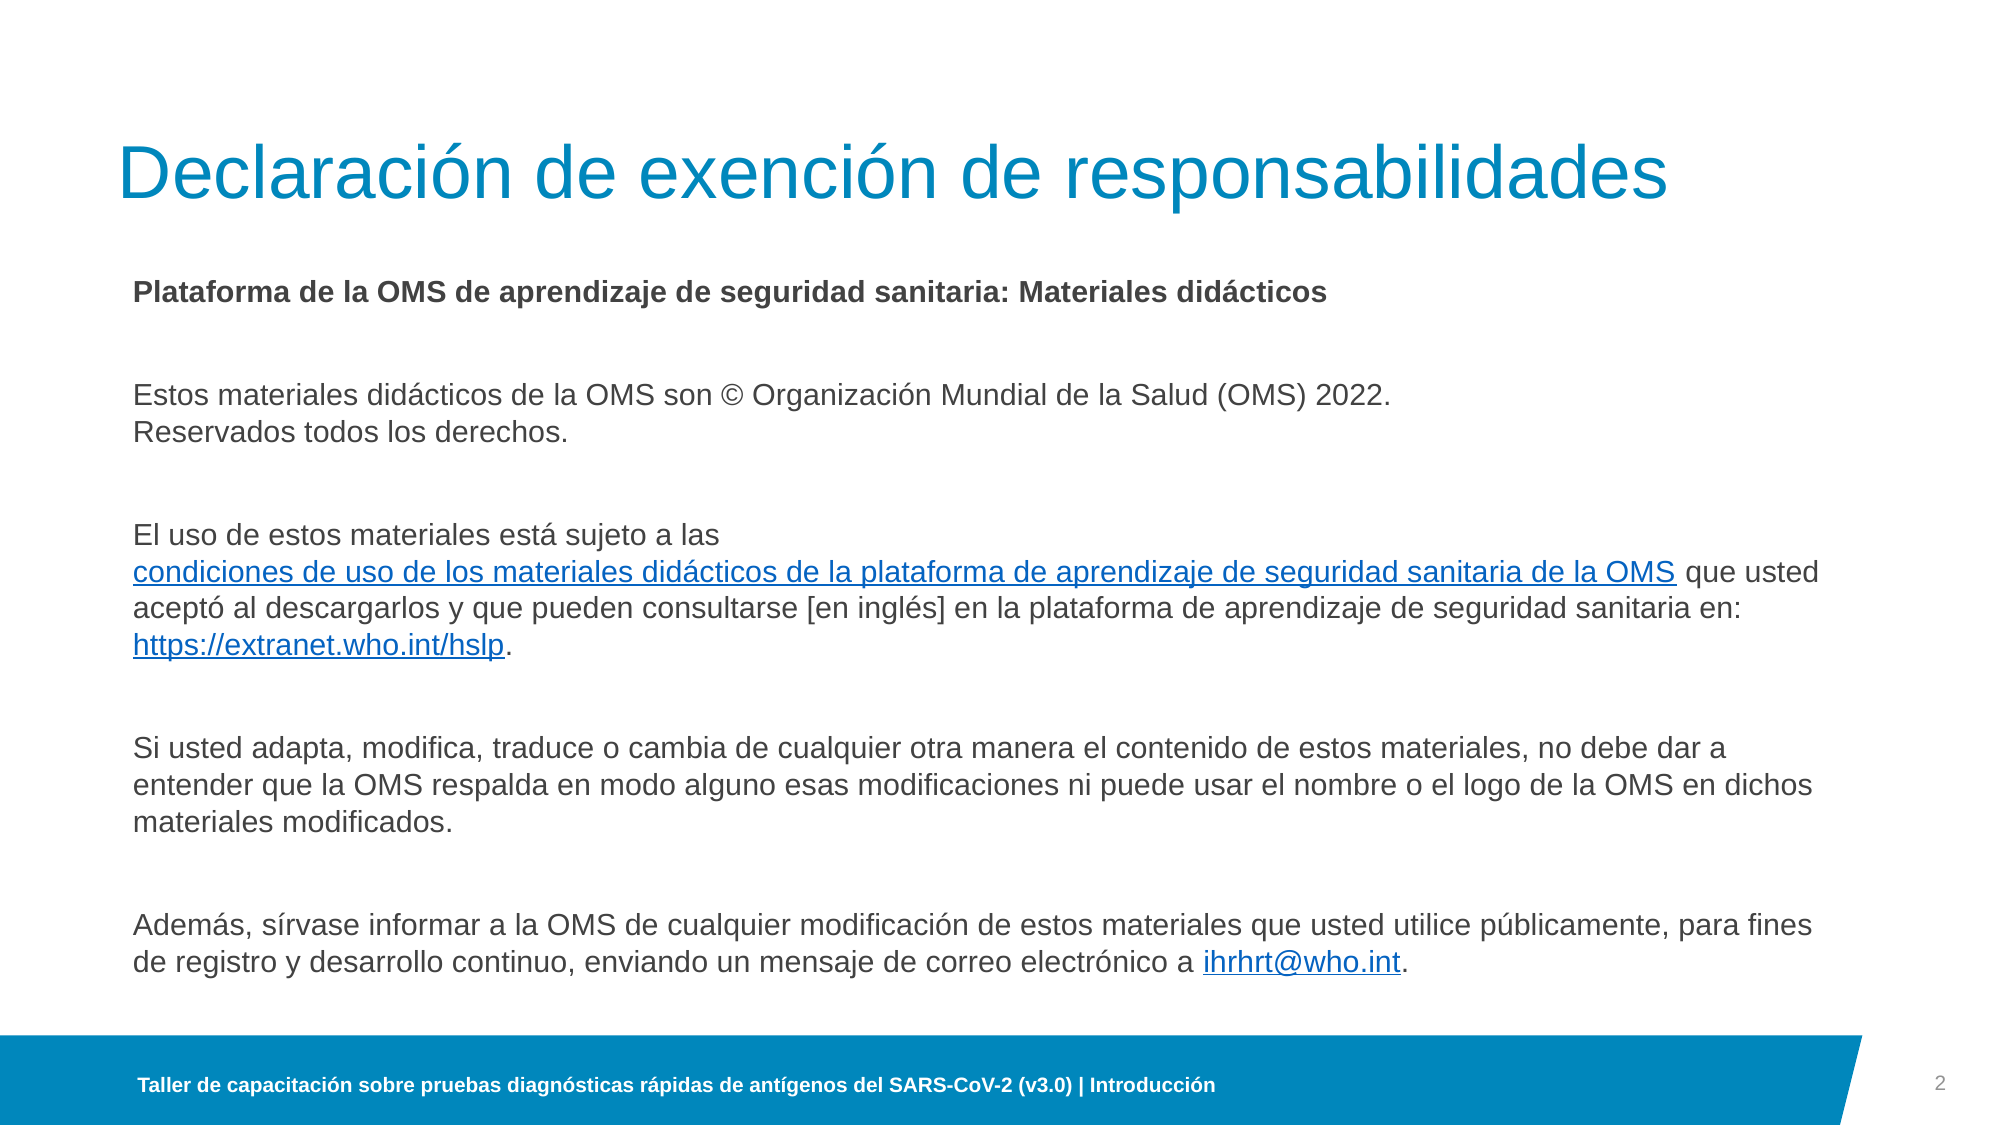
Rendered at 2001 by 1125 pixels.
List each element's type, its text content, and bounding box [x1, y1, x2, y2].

slide_number 2 [1862, 1035, 1947, 1125]
footer Taller de capacitación sobre pruebas diagnósticas rápidas de antígenos del SARS-CoV-2 (v3.0) | Introducción [137, 1042, 1338, 1125]
list Plataforma de la OMS de aprendizaje de seguridad sanitaria: Materiales didácticos Estos materiales didácticos de la OMS son © Organización Mundial de la Salud (OMS) 2022. Reservados todos los derechos. El uso de estos materiales está sujeto a las condiciones de uso de los materiales didácticos de la plataforma de aprendizaje de seguridad sanitaria de la OMS que usted aceptó al descargarlos y que pueden consultarse [en inglés] en la plataforma de aprendizaje de seguridad sanitaria en: https://extranet.who.int/hslp. Si usted adapta, modifica, traduce o cambia de cualquier otra manera el contenido de estos materiales, no debe dar a entender que la OMS respalda en modo alguno esas modificaciones ni puede usar el nombre o el logo de la OMS en dichos materiales modificados. Además, sírvase informar a la OMS de cualquier modificación de estos materiales que usted utilice públicamente, para fines de registro y desarrollo continuo, enviando un mensaje de correo electrónico a ihrhrt@who.int. [117, 264, 1843, 993]
title Declaración de exención de responsabilidades [117, 59, 1843, 215]
